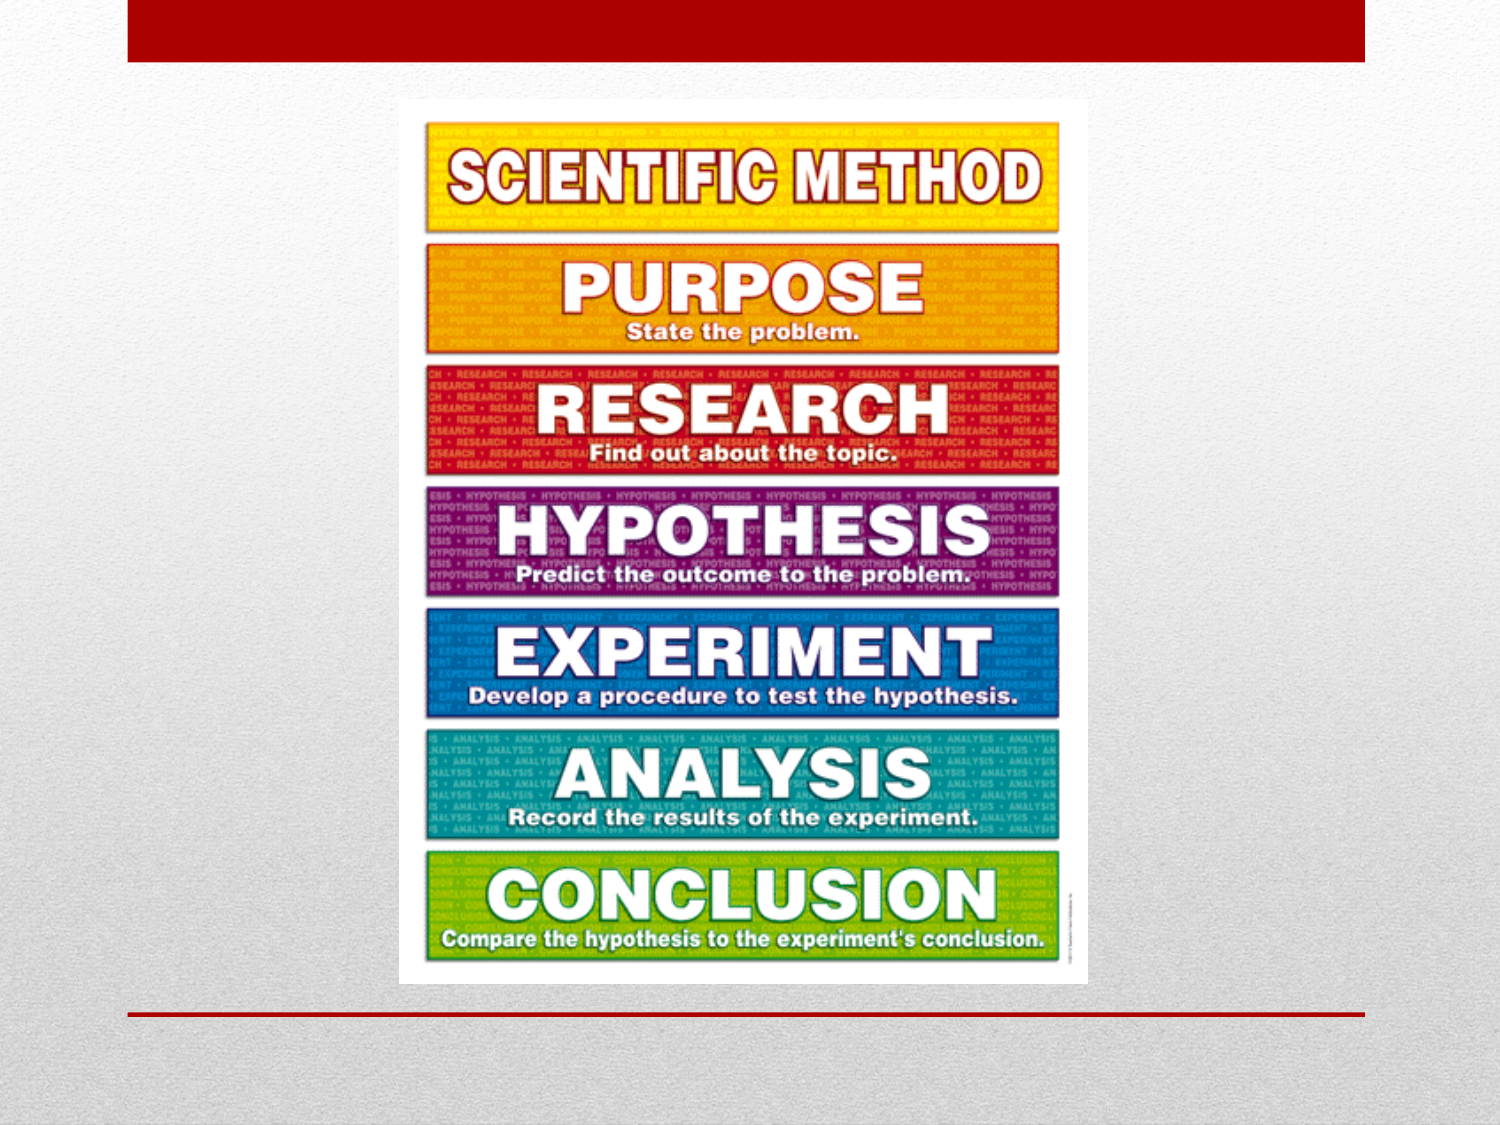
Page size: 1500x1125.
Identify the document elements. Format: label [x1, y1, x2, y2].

picture [399, 99, 1089, 985]
